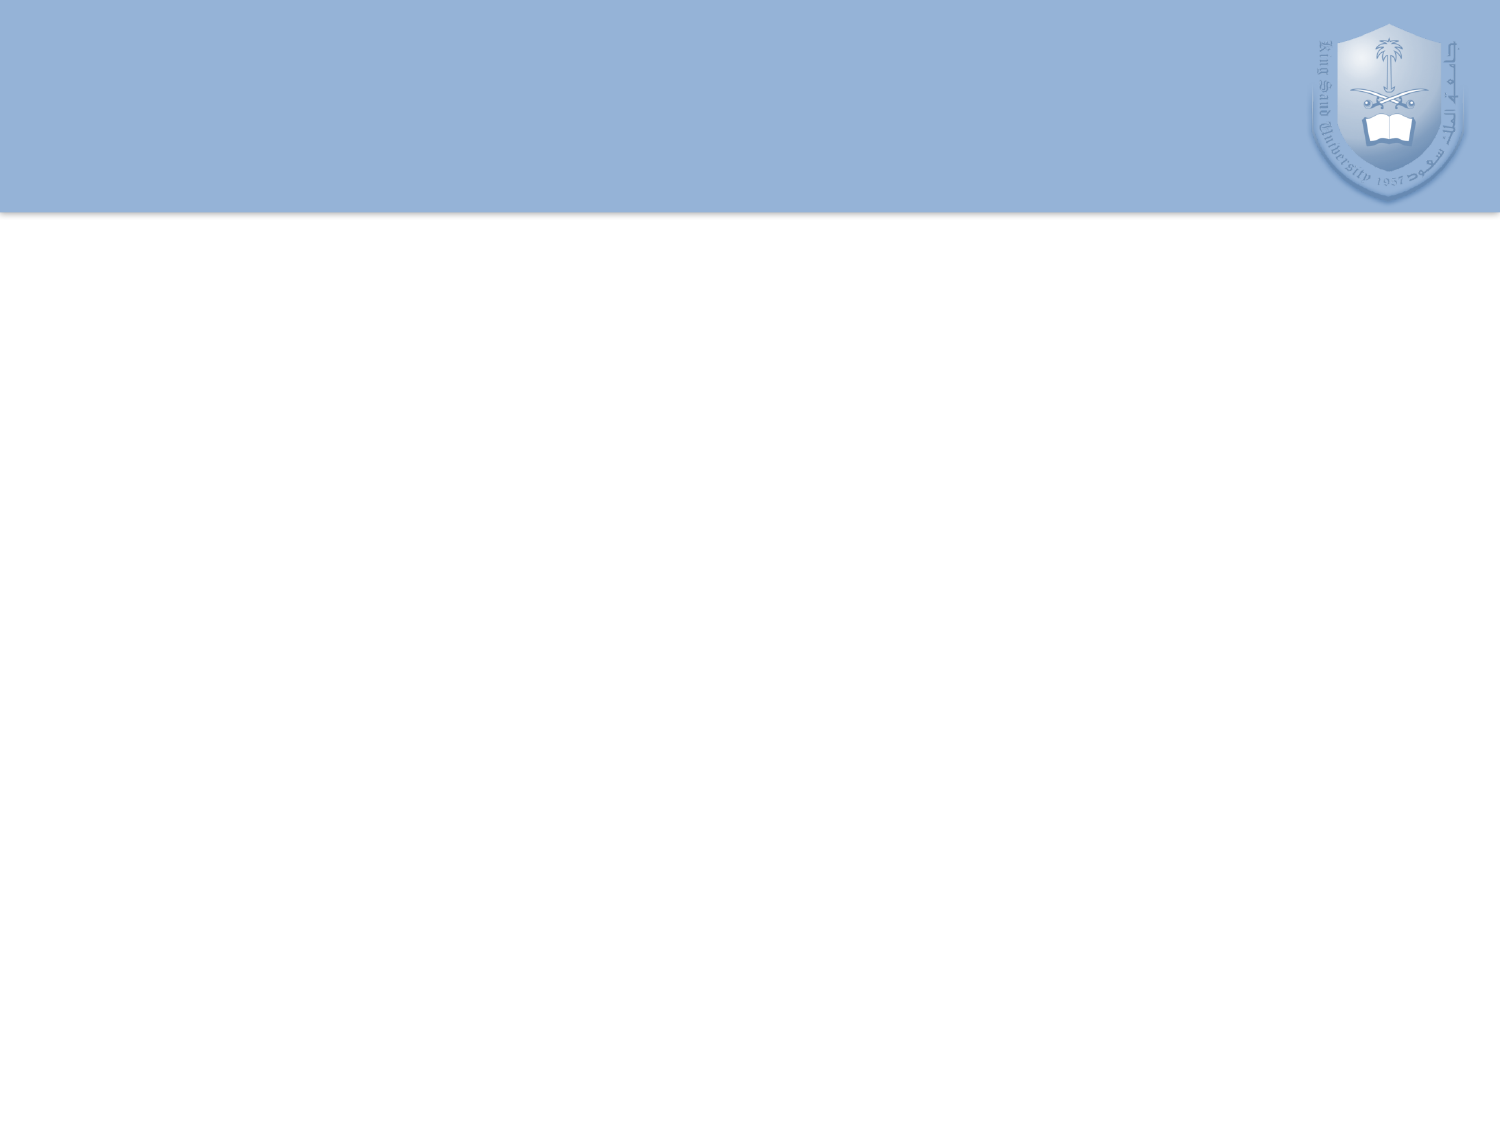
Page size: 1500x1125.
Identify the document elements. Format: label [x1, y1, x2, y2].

text_box [0, 0, 1500, 213]
picture [1287, 12, 1488, 213]
